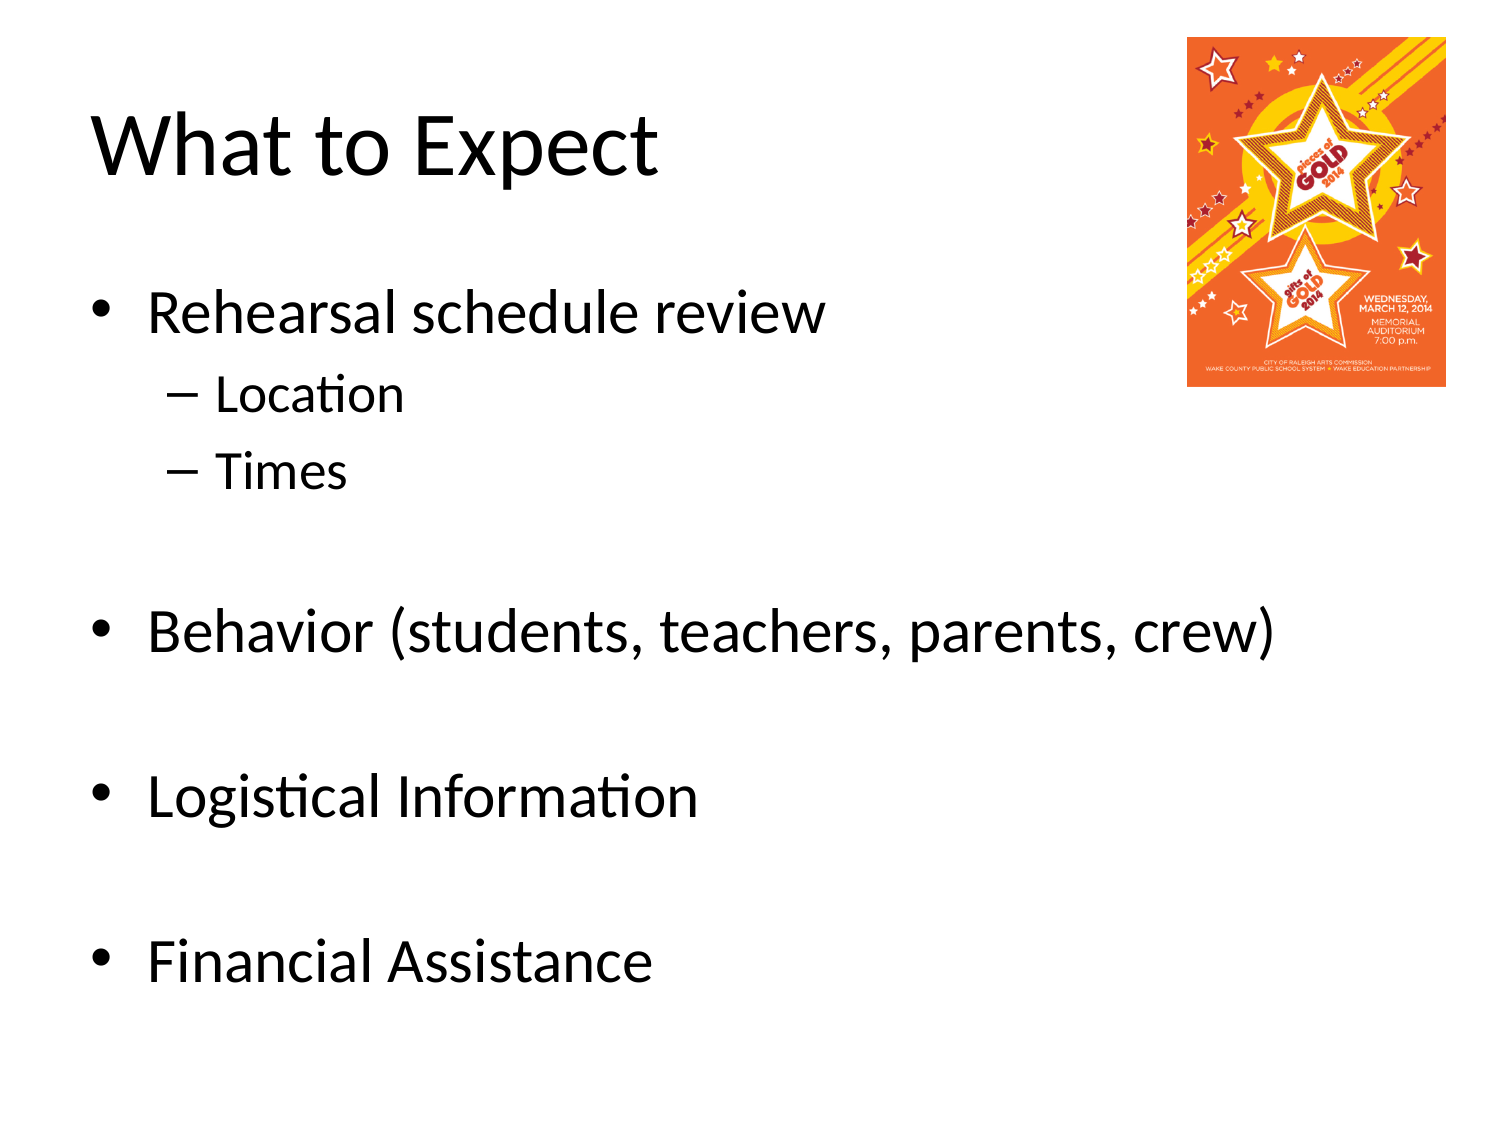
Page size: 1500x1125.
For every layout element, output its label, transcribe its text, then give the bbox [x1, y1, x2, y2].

picture [1187, 37, 1446, 387]
list Rehearsal schedule review Location Times Behavior (students, teachers, parents, crew) Logistical Information Financial Assistance [75, 262, 1425, 1005]
title What to Expect [75, 45, 1188, 233]
